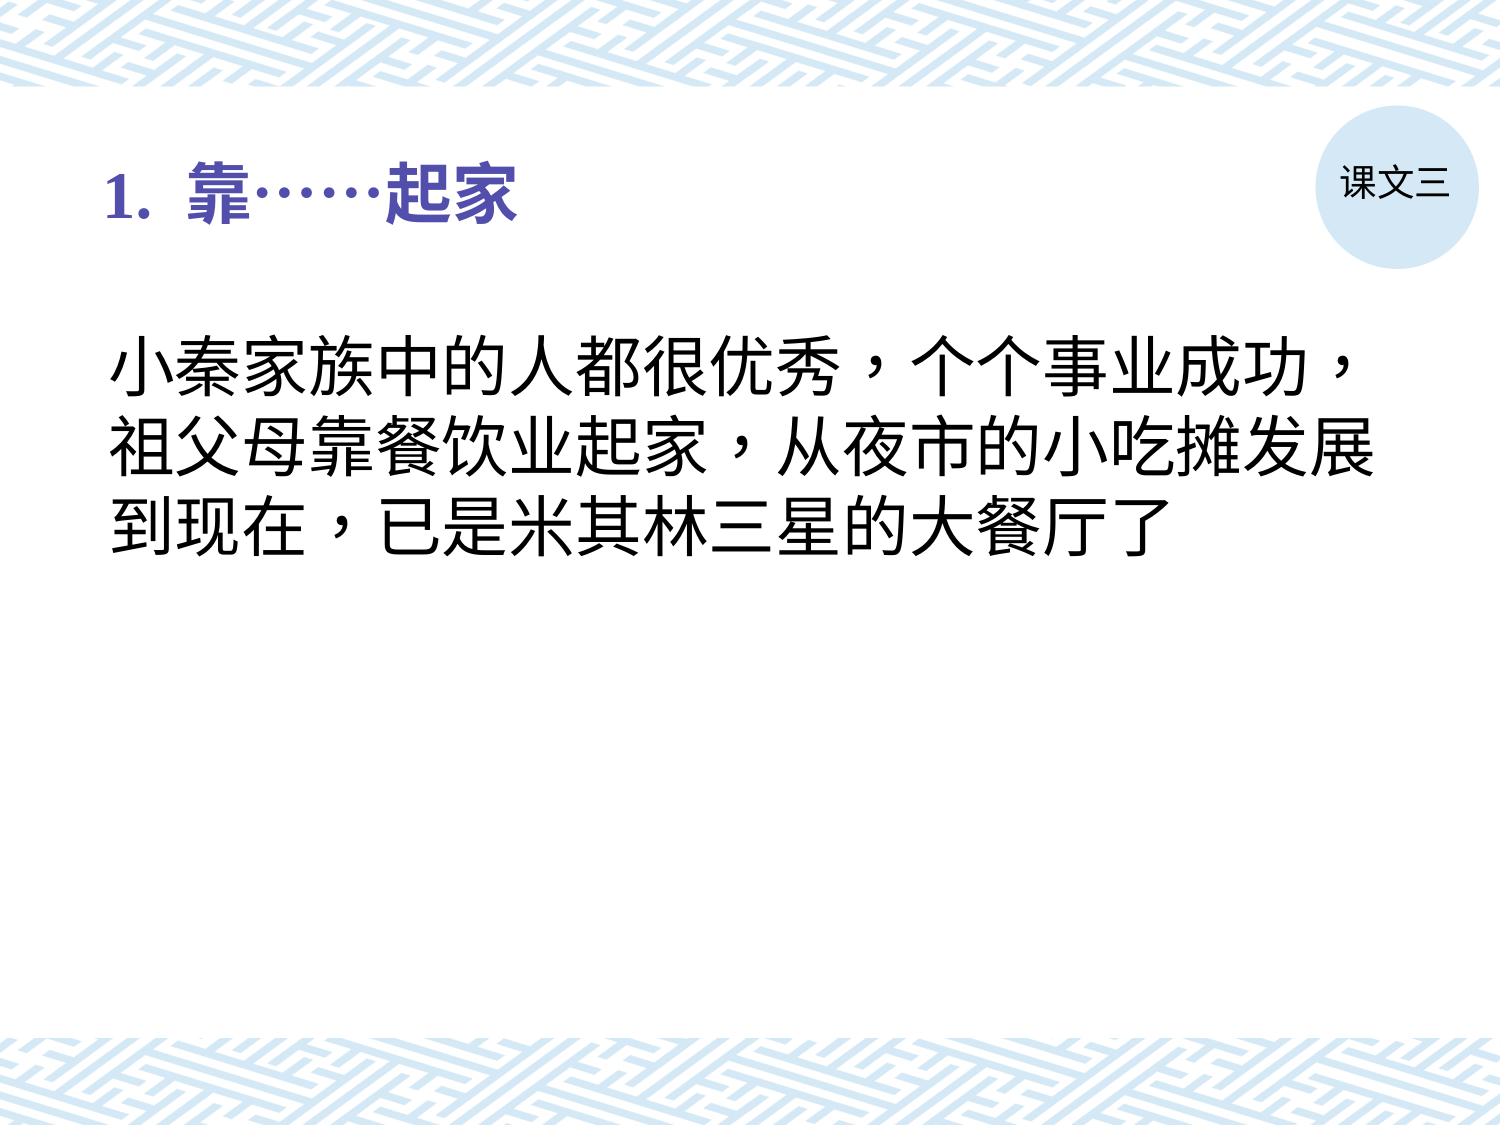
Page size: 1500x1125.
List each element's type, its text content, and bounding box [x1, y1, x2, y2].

list 小秦家族中的人都很优秀，个个事业成功，祖父母靠餐饮业起家，从夜市的小吃摊发展到现在，已是米其林三星的大餐厅了 [108, 324, 1403, 702]
picture [0, 0, 1500, 1125]
title 1. 靠……起家 [102, 152, 1340, 278]
text_box 课文三 [1325, 151, 1500, 212]
